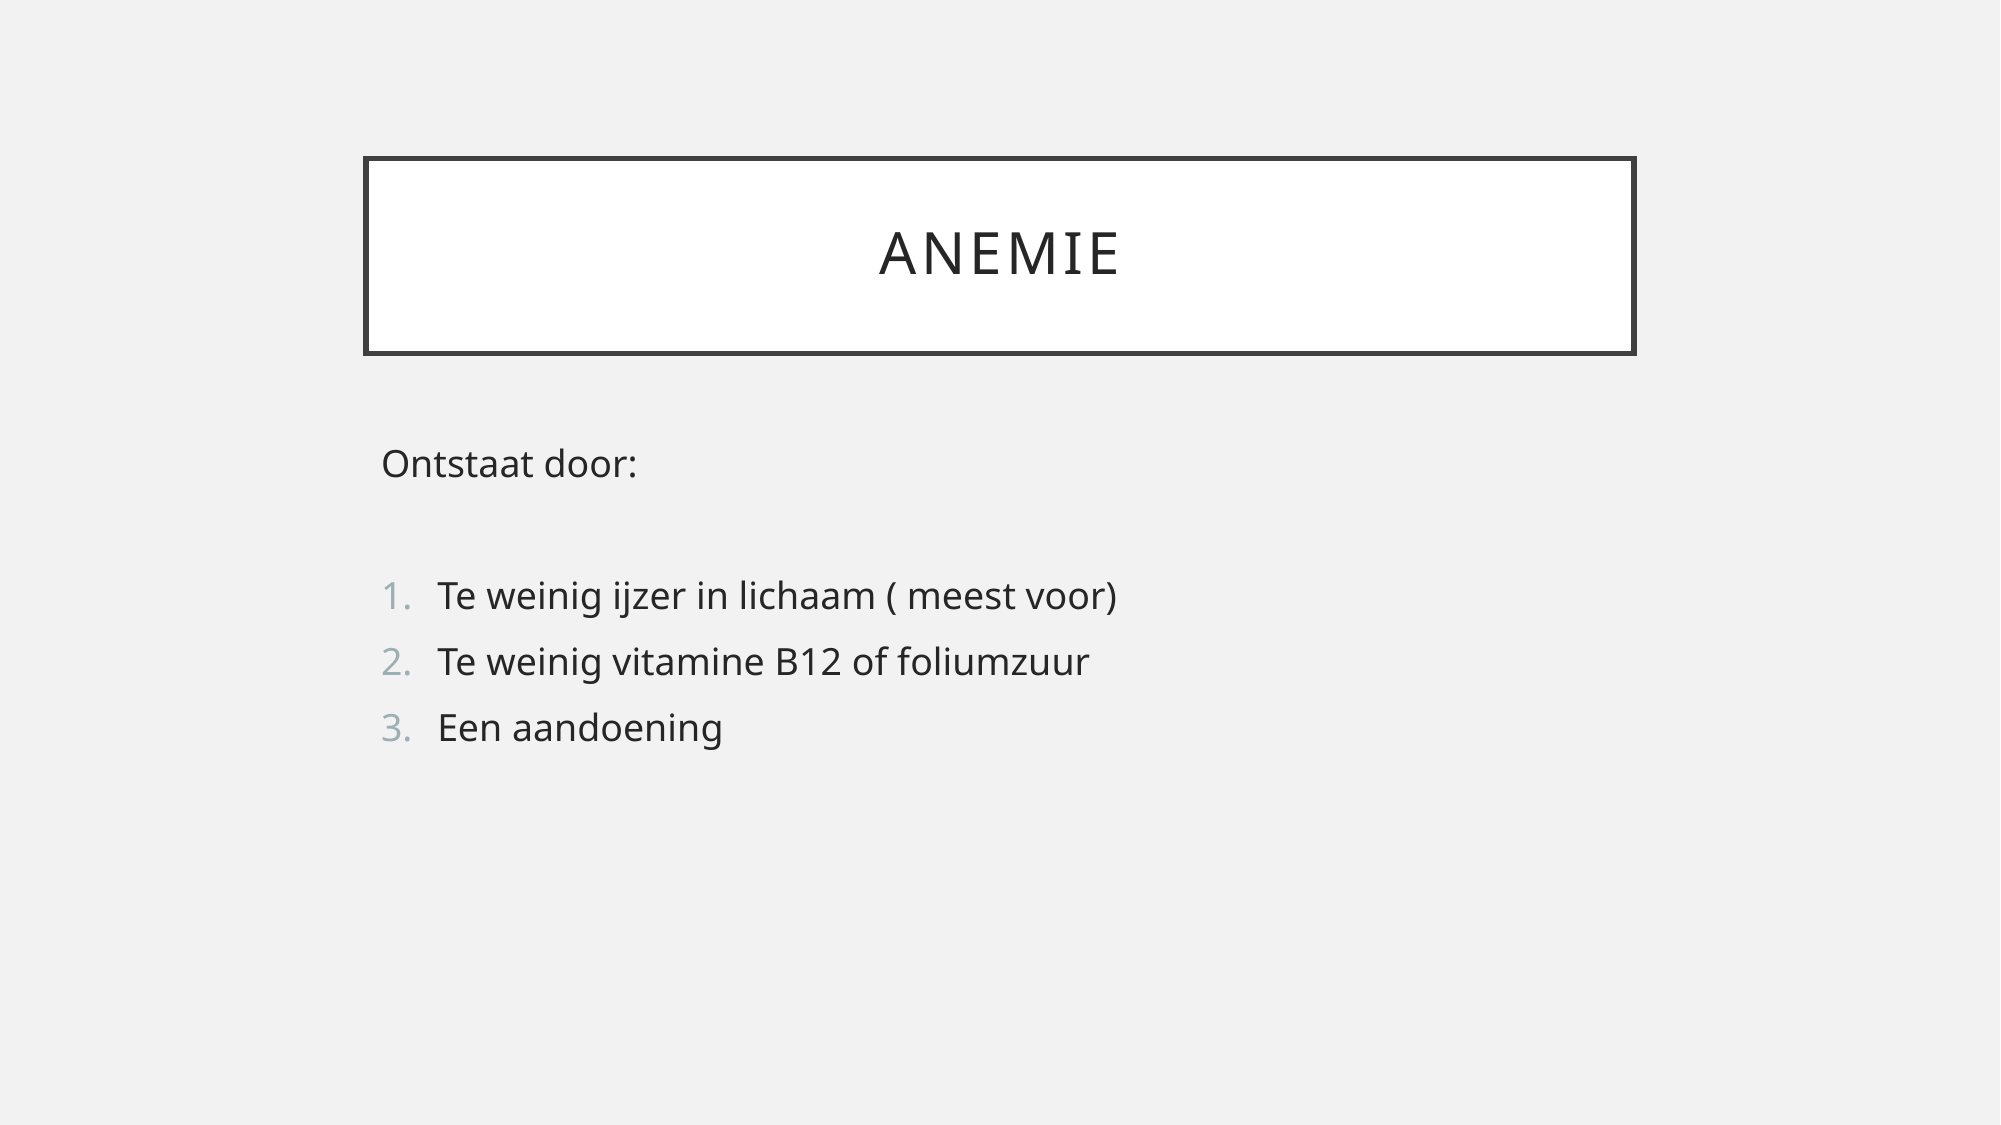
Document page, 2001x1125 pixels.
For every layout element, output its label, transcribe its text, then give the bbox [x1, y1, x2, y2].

title Anemie [363, 156, 1637, 356]
list Ontstaat door: Te weinig ijzer in lichaam ( meest voor) Te weinig vitamine B12 of foliumzuur Een aandoening [366, 432, 1634, 942]
